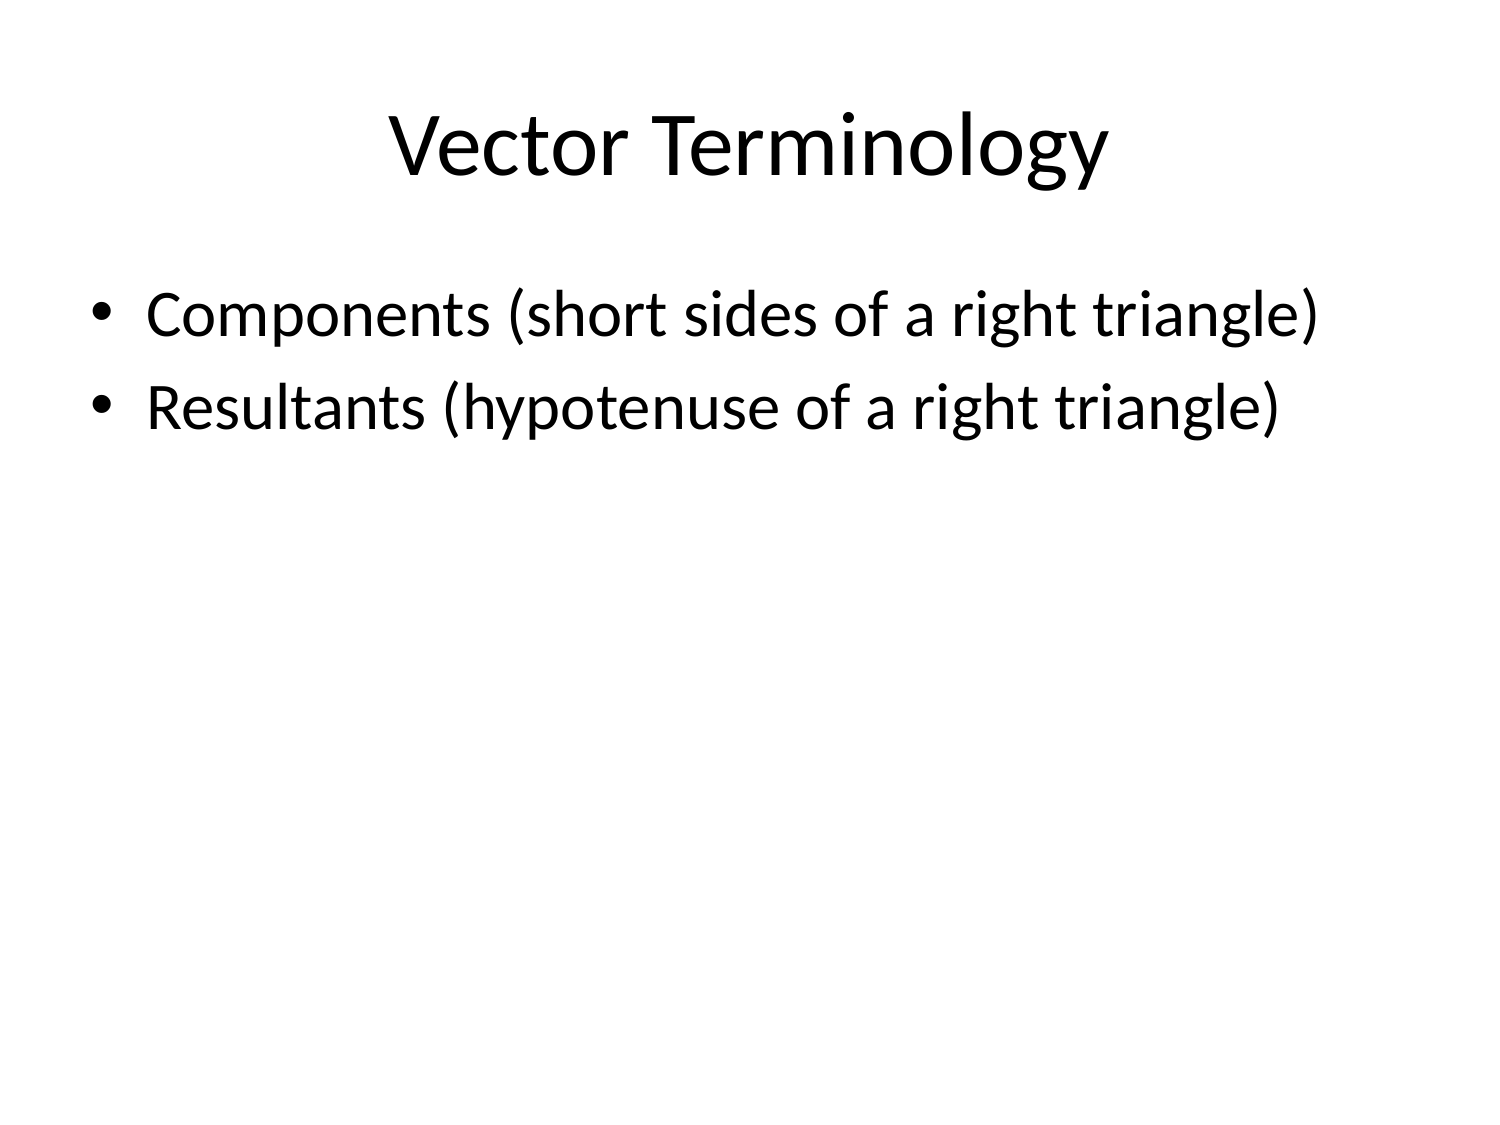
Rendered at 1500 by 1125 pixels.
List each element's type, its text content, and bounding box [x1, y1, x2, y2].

list Components (short sides of a right triangle) Resultants (hypotenuse of a right triangle) [75, 262, 1425, 1005]
title Vector Terminology [75, 45, 1425, 233]
